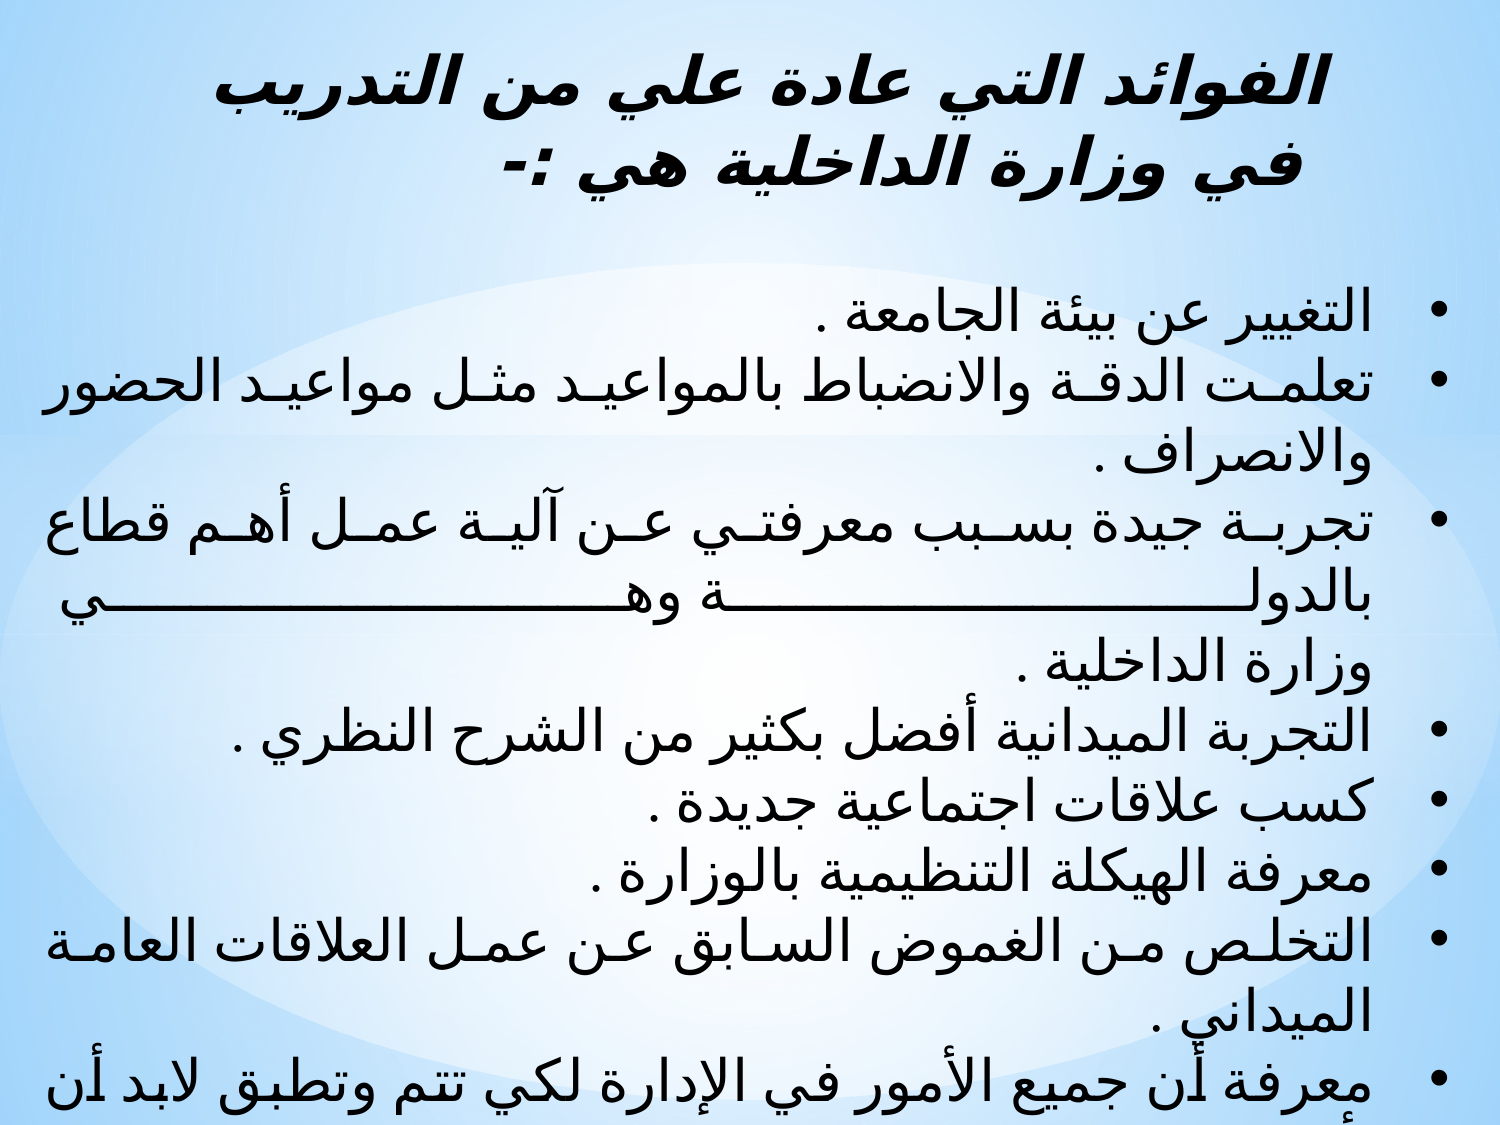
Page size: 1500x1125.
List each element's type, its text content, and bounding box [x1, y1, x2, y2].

text_box الفوائد التي عادة علي من التدريب في وزارة الداخلية هي :- [177, 30, 1341, 206]
text_box التغيير عن بيئة الجامعة . تعلمت الدقة والانضباط بالمواعيد مثل مواعيد الحضور والانصراف . تجربة جيدة بسبب معرفتي عن آلية عمل أهم قطاع بالدولة وهي وزارة الداخلية . التجربة الميدانية أفضل بكثير من الشرح النظري . كسب علاقات اجتماعية جديدة . معرفة الهيكلة التنظيمية بالوزارة . التخلص من الغموض السابق عن عمل العلاقات العامة الميداني . معرفة أن جميع الأمور في الإدارة لكي تتم وتطبق لابد أن تأخذ مجراها الرسمي . [29, 265, 1465, 1125]
